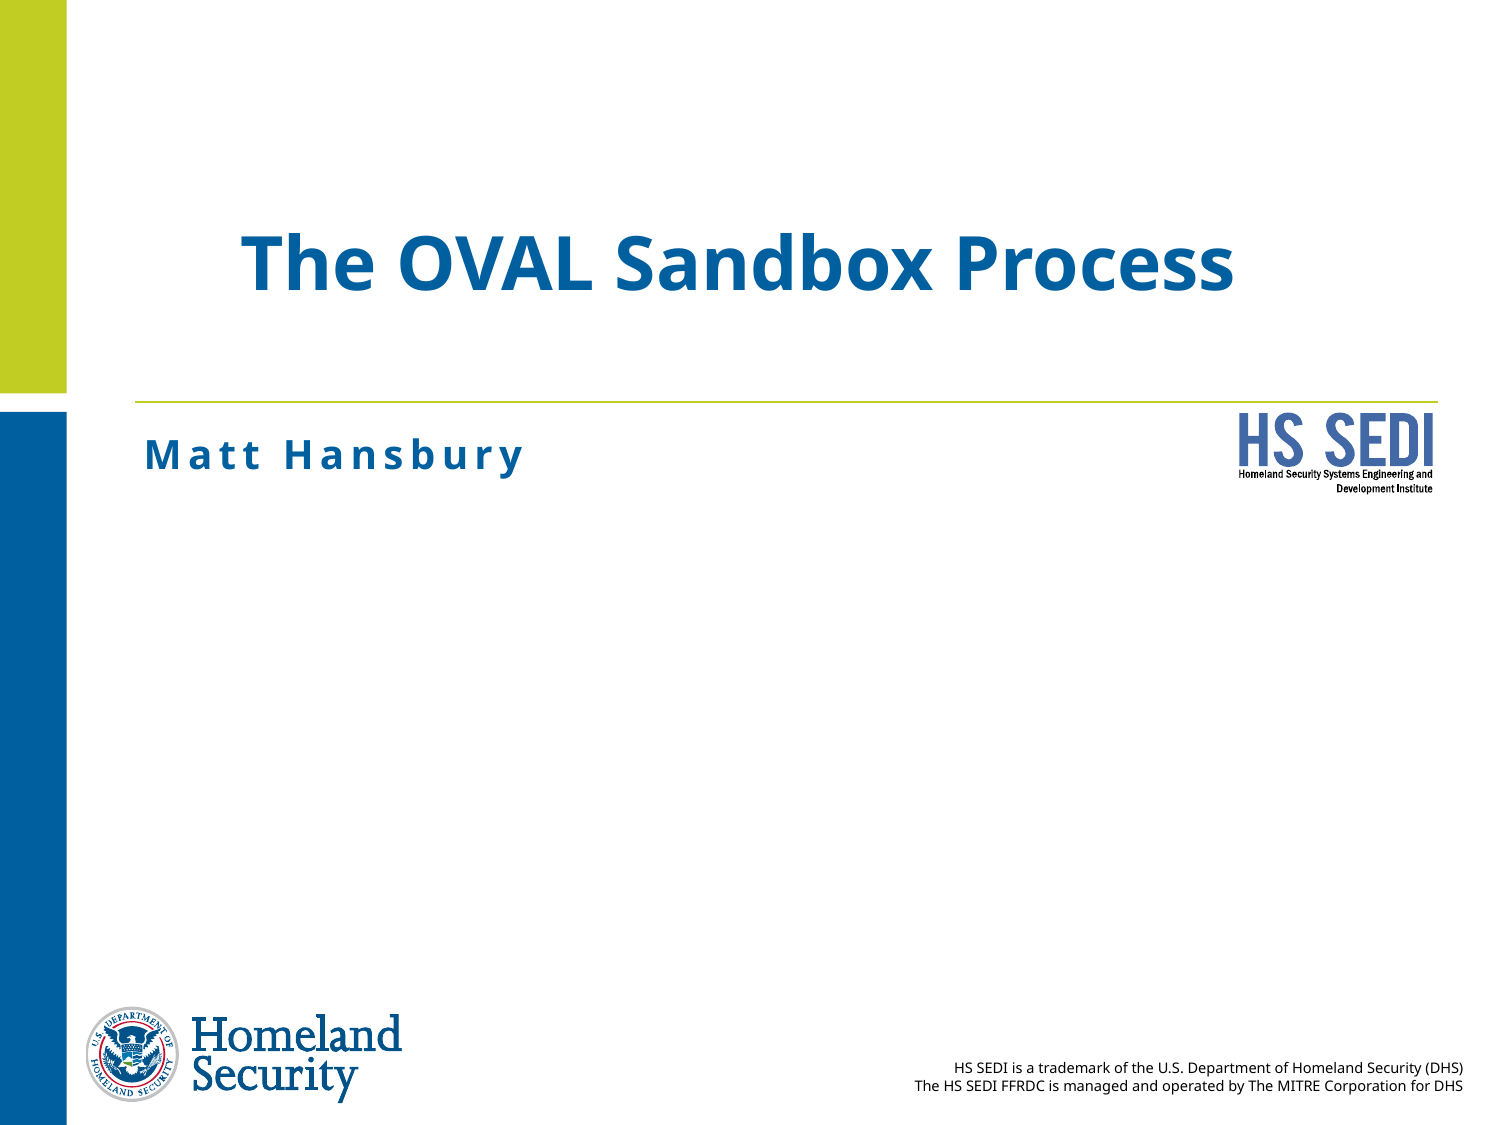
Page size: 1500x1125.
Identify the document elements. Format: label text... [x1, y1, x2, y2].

title The OVAL Sandbox Process [225, 125, 1363, 313]
subtitle Matt Hansbury [128, 421, 884, 486]
